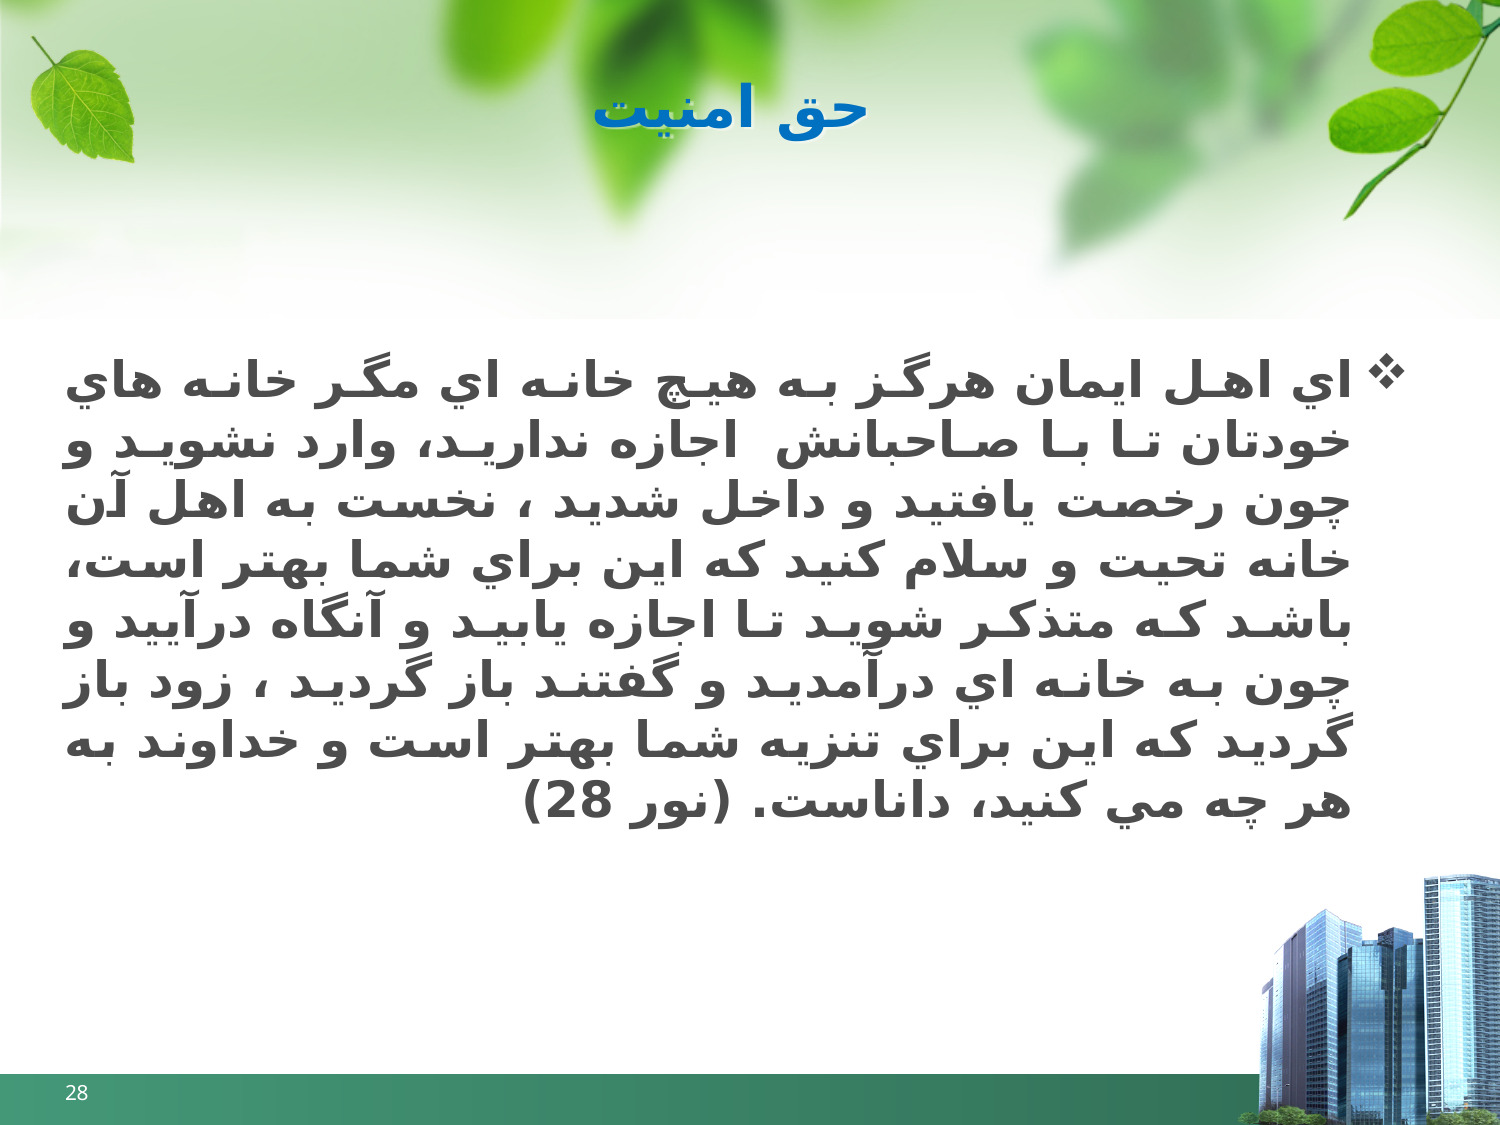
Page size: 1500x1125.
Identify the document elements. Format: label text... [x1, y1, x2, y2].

list اي اهل ايمان هرگز به هيچ خانه اي مگر خانه هاي خودتان تا با صاحبانش اجازه نداريد، وارد نشويد و چون رخصت يافتيد و داخل شديد ، نخست به اهل آن خانه تحيت و سلام كنيد كه اين براي شما بهتر است، باشد كه متذكر شويد تا اجازه يابيد و آنگاه درآييد و چون به خانه اي درآمديد و گفتند باز گرديد ، زود باز گرديد كه اين براي تنزيه شما بهتر است و خداوند به هر چه مي كنيد، داناست. (نور 28) [50, 200, 1425, 1038]
picture [0, 0, 1500, 319]
title حق امنيت [137, 57, 1325, 150]
slide_number 28 [50, 1072, 138, 1113]
